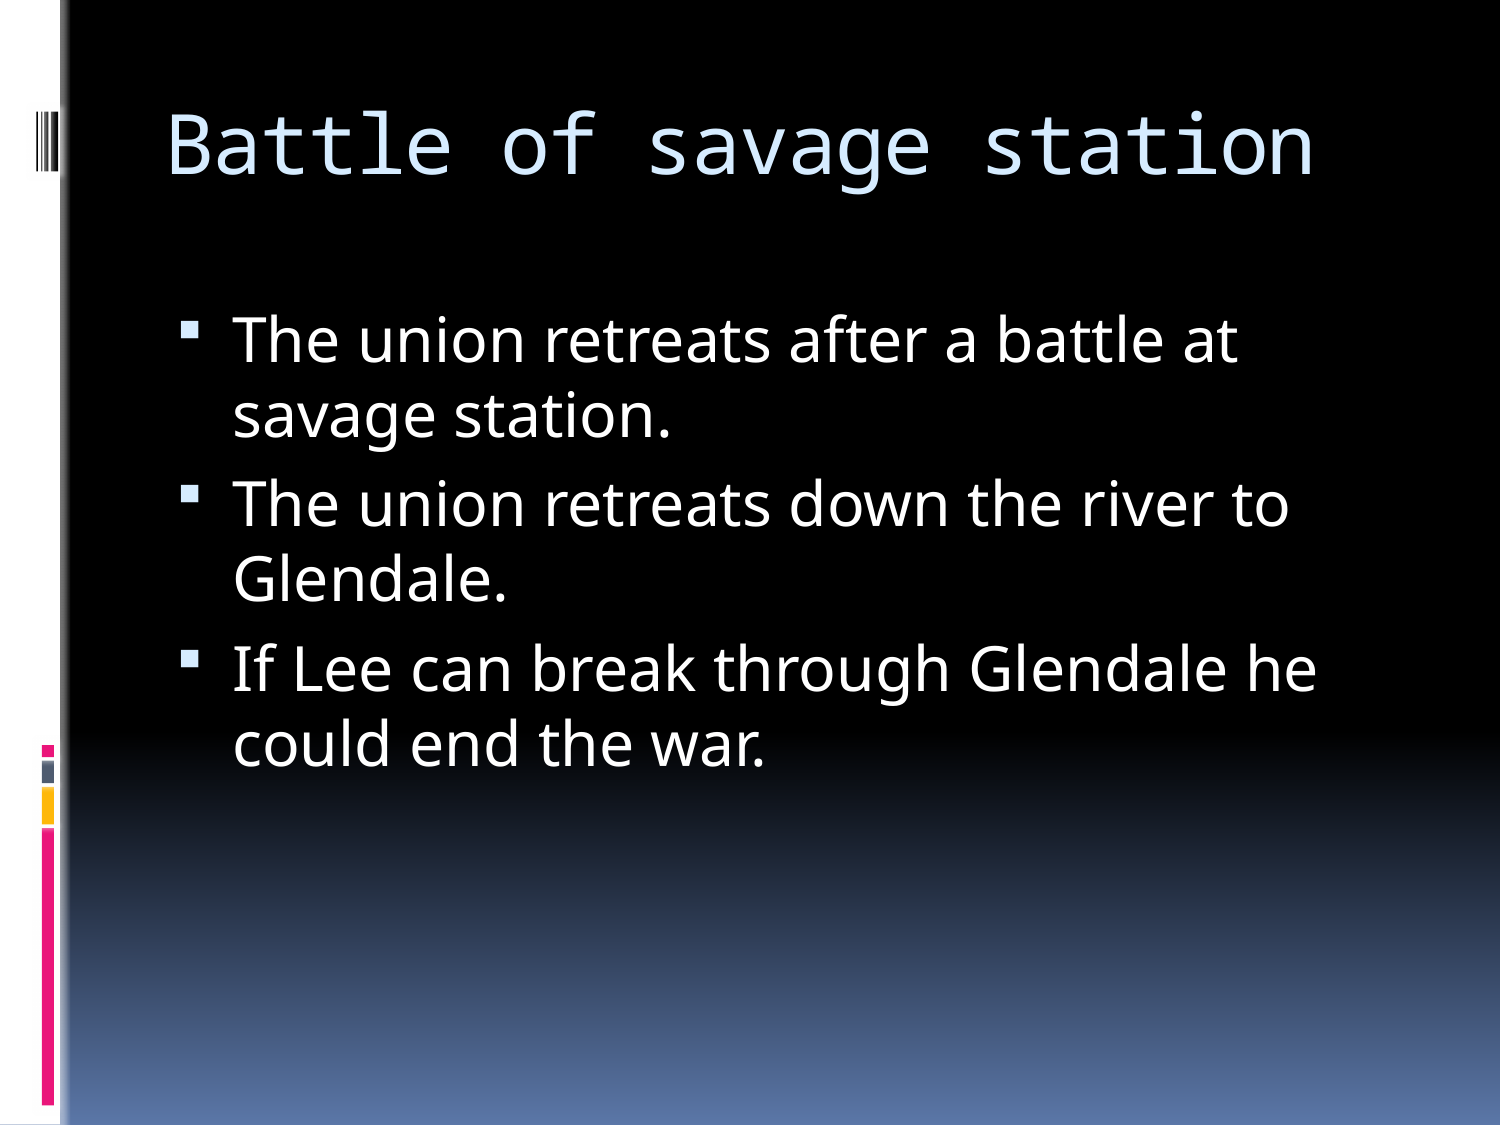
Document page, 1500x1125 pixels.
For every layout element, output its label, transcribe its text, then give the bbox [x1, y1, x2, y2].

list The union retreats after a battle at savage station. The union retreats down the river to Glendale. If Lee can break through Glendale he could end the war. [150, 292, 1425, 1043]
title Battle of savage station [150, 83, 1425, 234]
